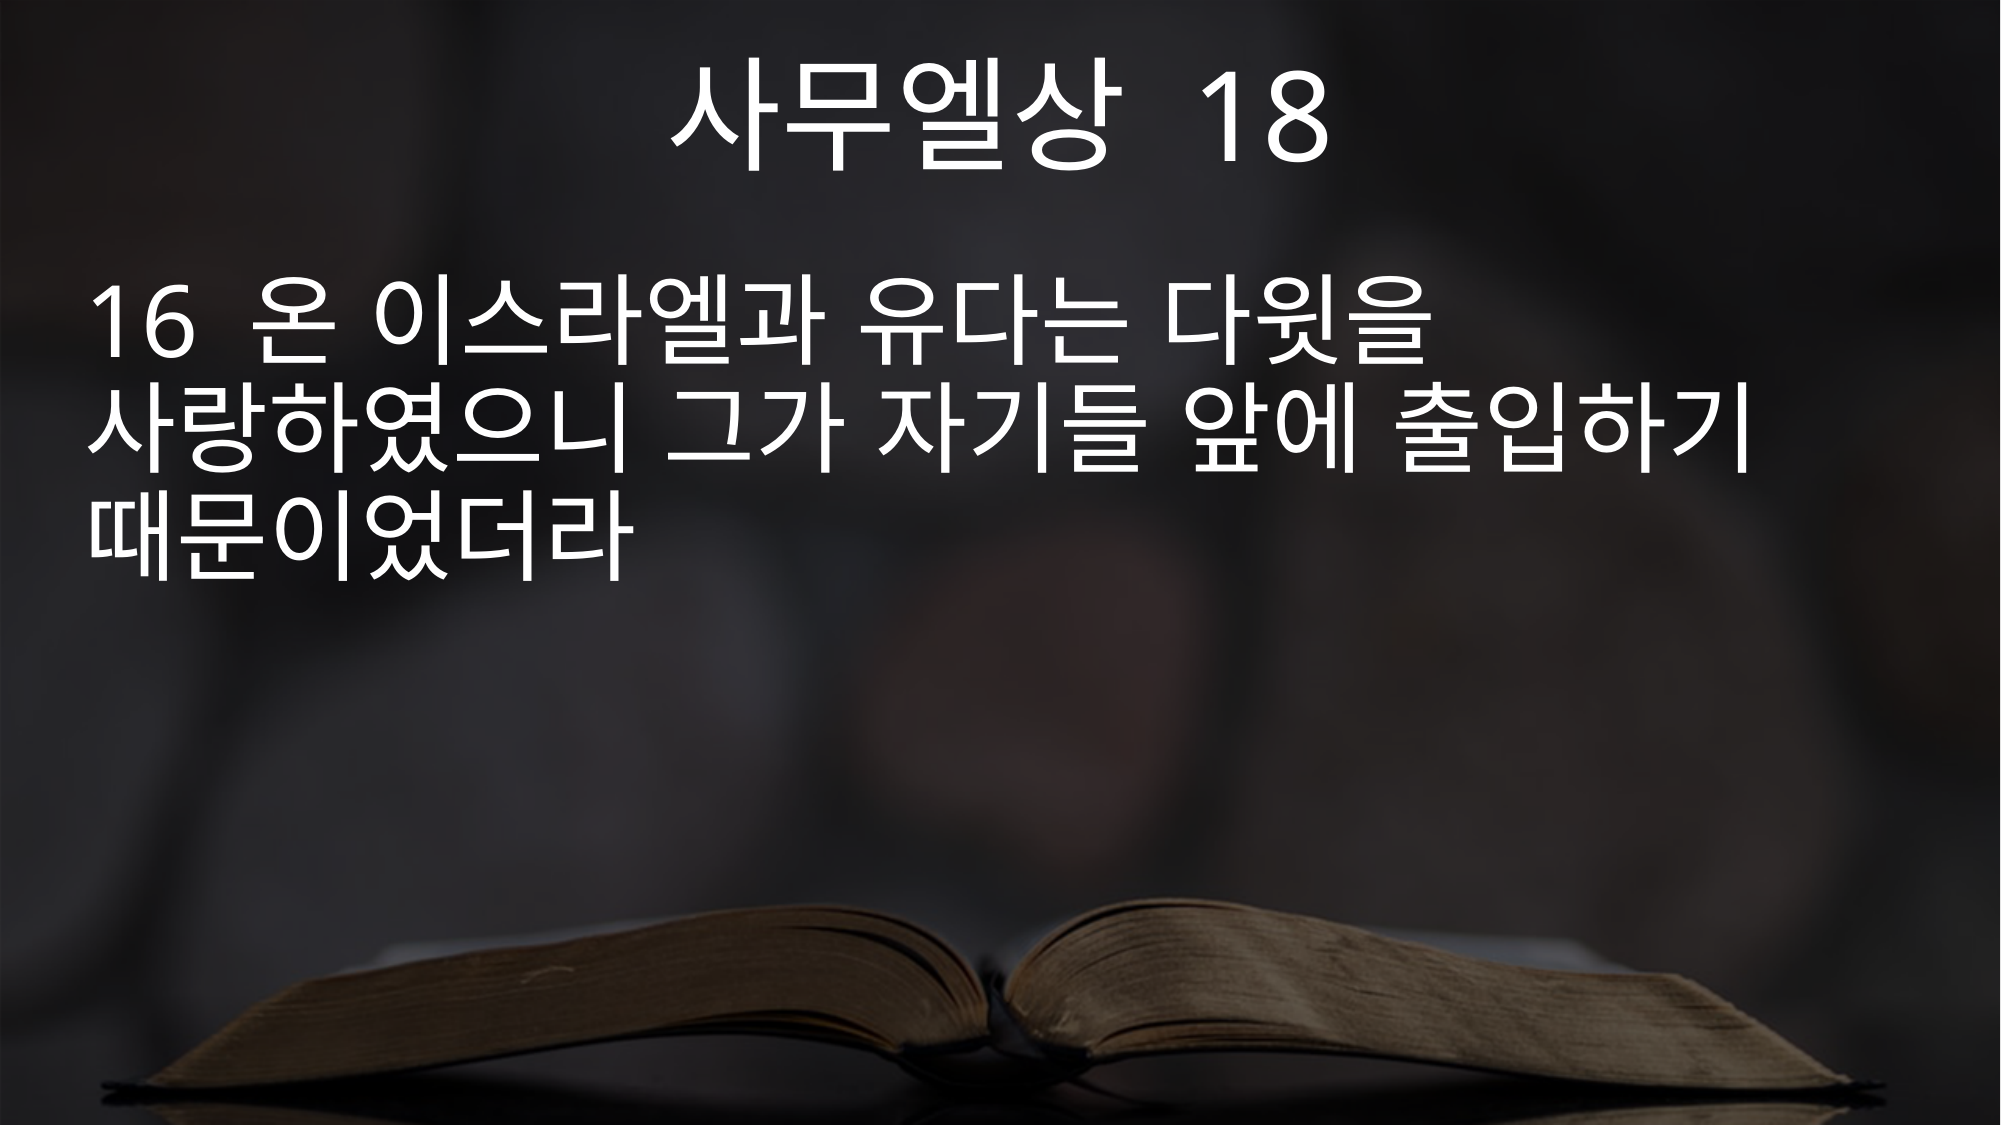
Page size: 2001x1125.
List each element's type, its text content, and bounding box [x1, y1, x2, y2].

list 16 온 이스라엘과 유다는 다윗을 사랑하였으니 그가 자기들 앞에 출입하기 때문이었더라 [69, 263, 1953, 423]
footer 사무엘상 18 [0, 32, 2000, 192]
picture [0, 0, 2001, 1125]
